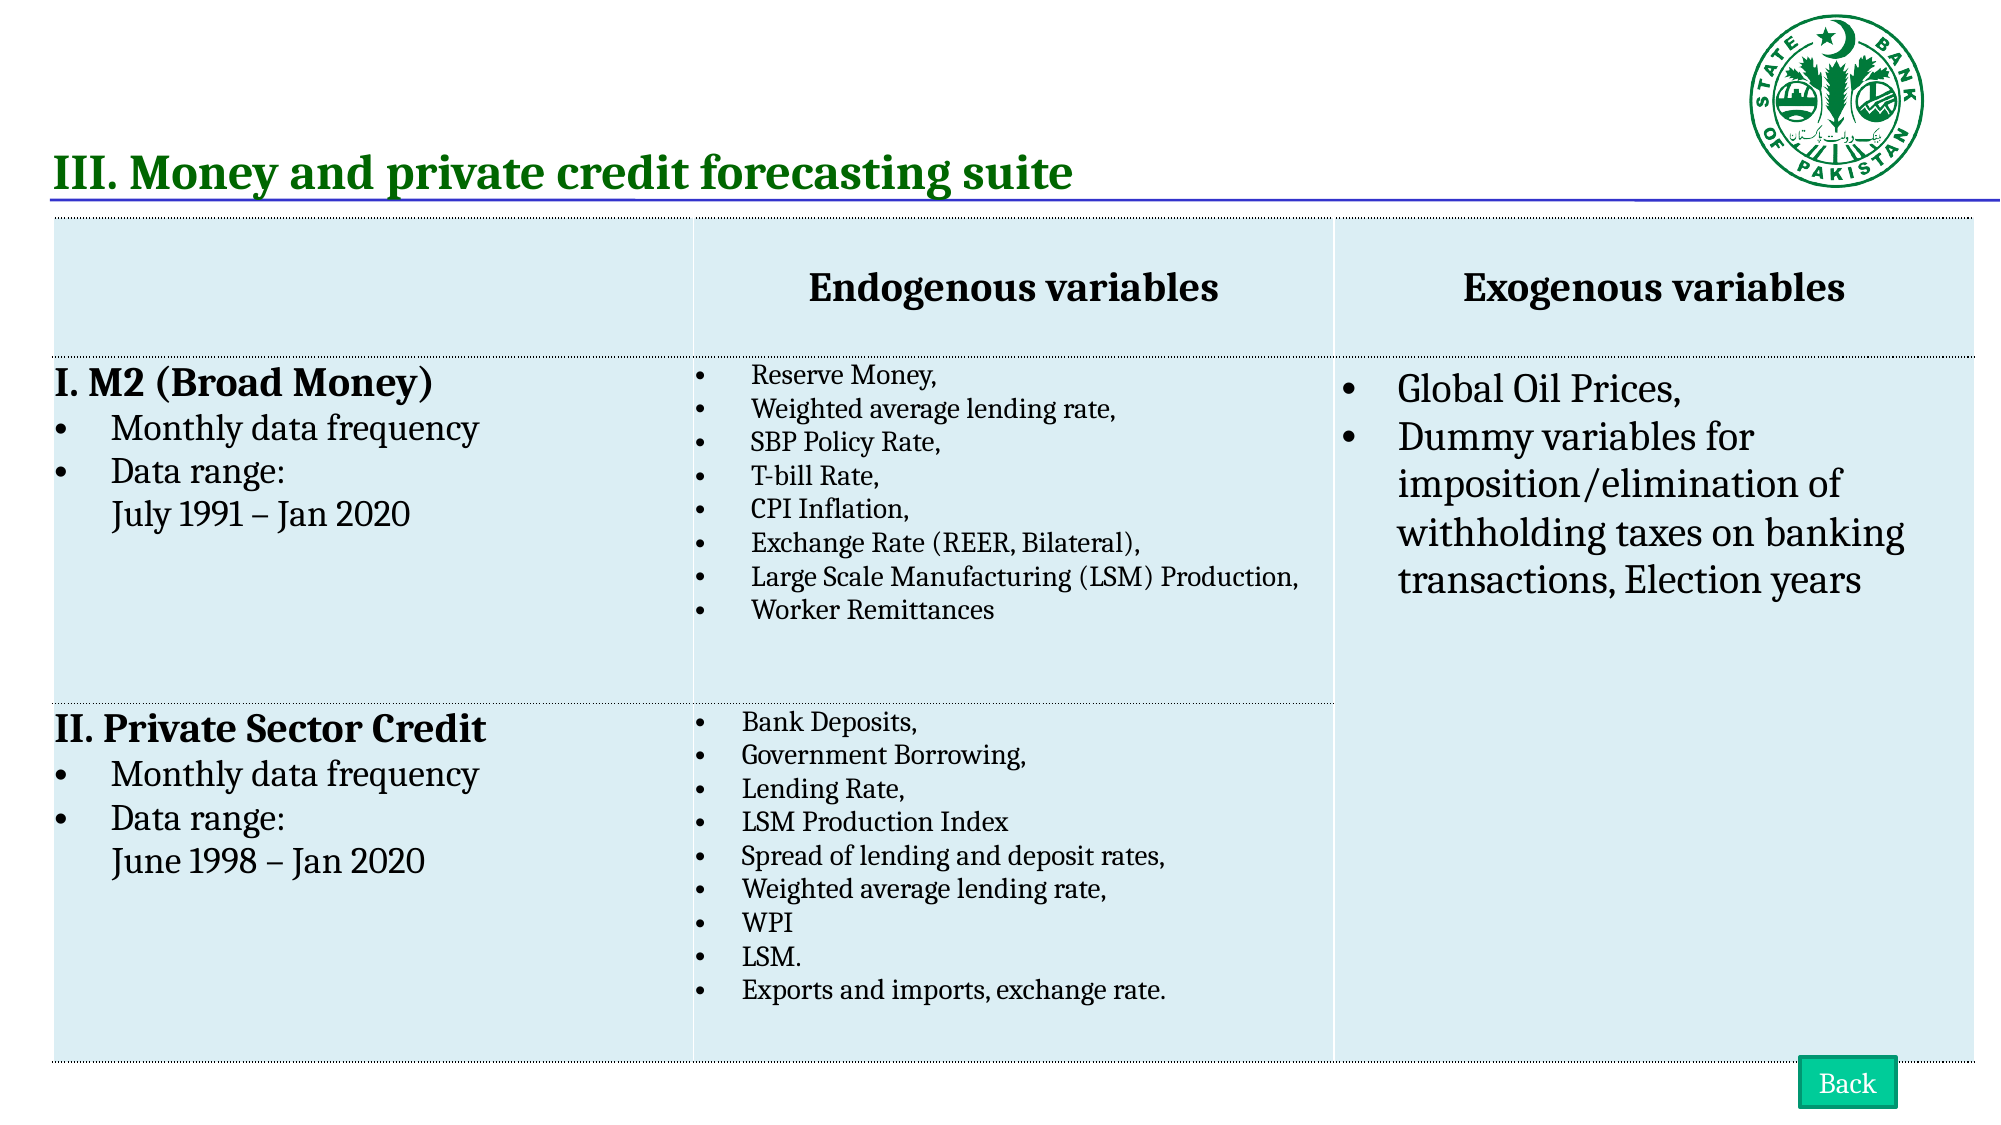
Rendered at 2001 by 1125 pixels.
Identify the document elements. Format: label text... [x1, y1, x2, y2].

table_cell I. M2 (Broad Money) Monthly data frequency Data range: July 1991 – Jan 2020 [54, 357, 693, 704]
table_header Endogenous variables [694, 218, 1333, 357]
table_cell Global Oil Prices, Dummy variables for imposition/elimination of withholding taxes on banking transactions, Election years [1335, 357, 1974, 1062]
picture [1746, 10, 1927, 191]
table_header Exogenous variables [1335, 218, 1974, 357]
table_cell Reserve Money, Weighted average lending rate, SBP Policy Rate, T-bill Rate, CPI Inflation, Exchange Rate (REER, Bilateral), Large Scale Manufacturing (LSM) Production, Worker Remittances [694, 357, 1333, 704]
table_cell Bank Deposits, Government Borrowing, Lending Rate, LSM Production Index Spread of lending and deposit rates, Weighted average lending rate, WPI LSM. Exports and imports, exchange rate. [694, 704, 1333, 1062]
table_header [54, 218, 693, 357]
table_cell II. Private Sector Credit Monthly data frequency Data range: June 1998 – Jan 2020 [54, 704, 693, 1062]
text_box III. Money and private credit forecasting suite [52, 124, 1641, 200]
text_box Back [1799, 1057, 1896, 1107]
